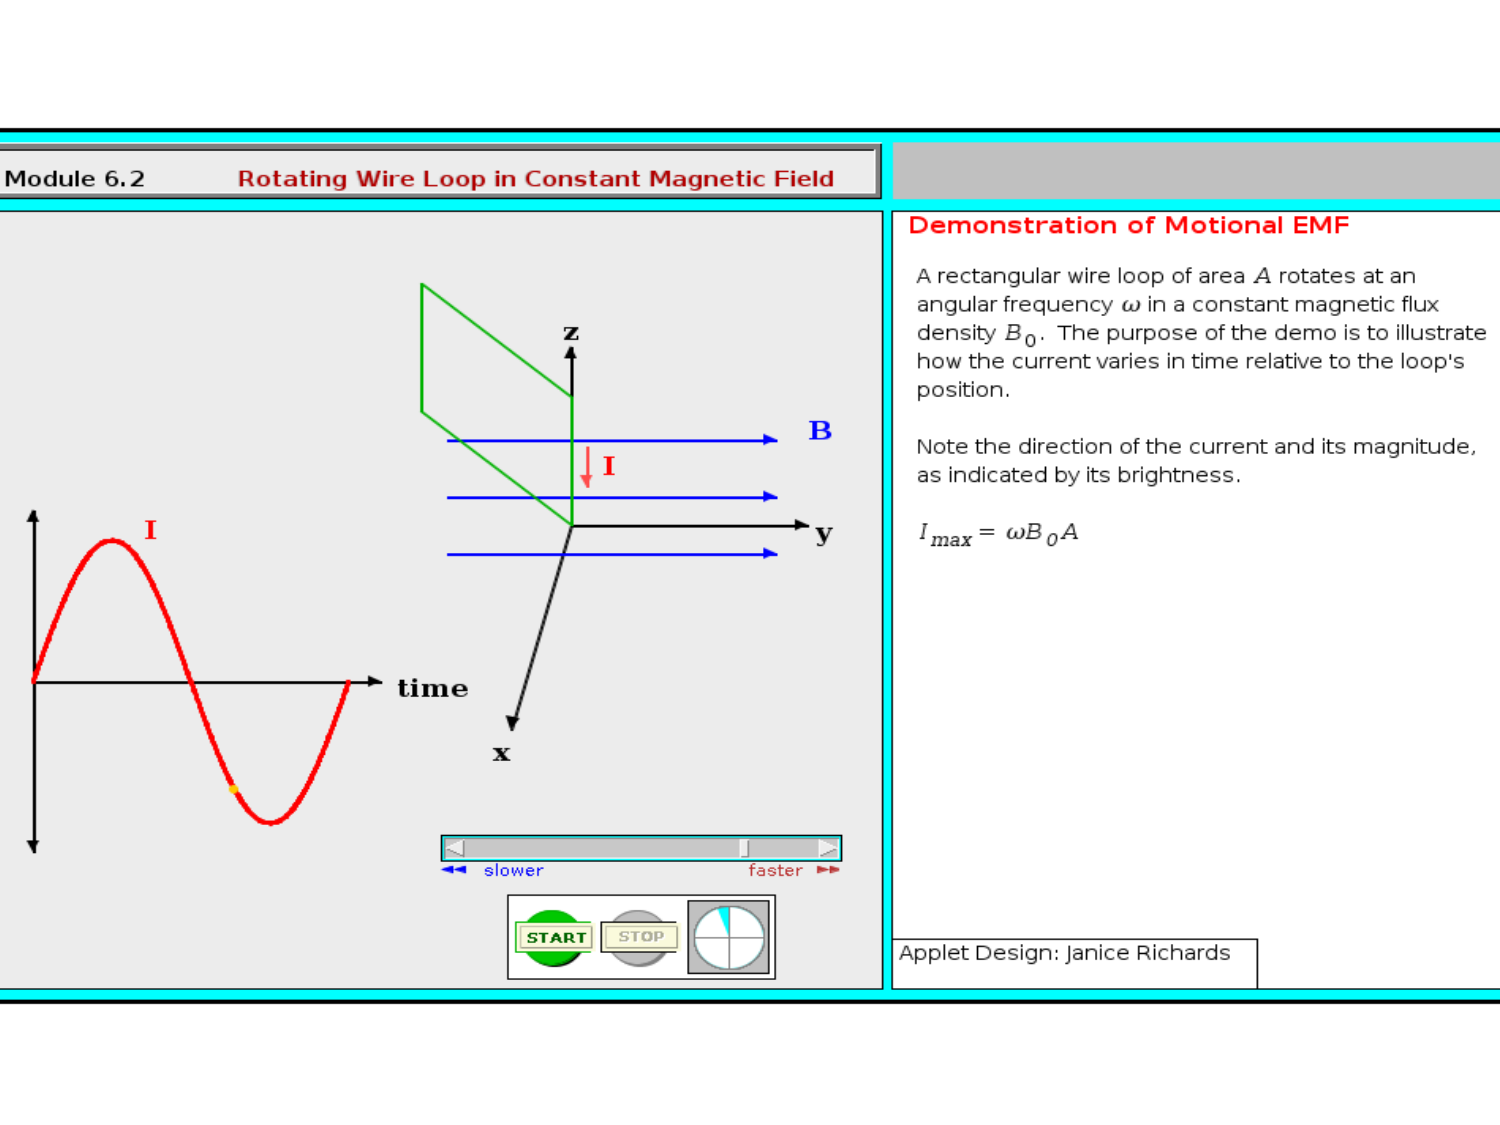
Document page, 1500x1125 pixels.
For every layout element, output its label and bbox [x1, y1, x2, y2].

picture [0, 124, 1500, 1008]
